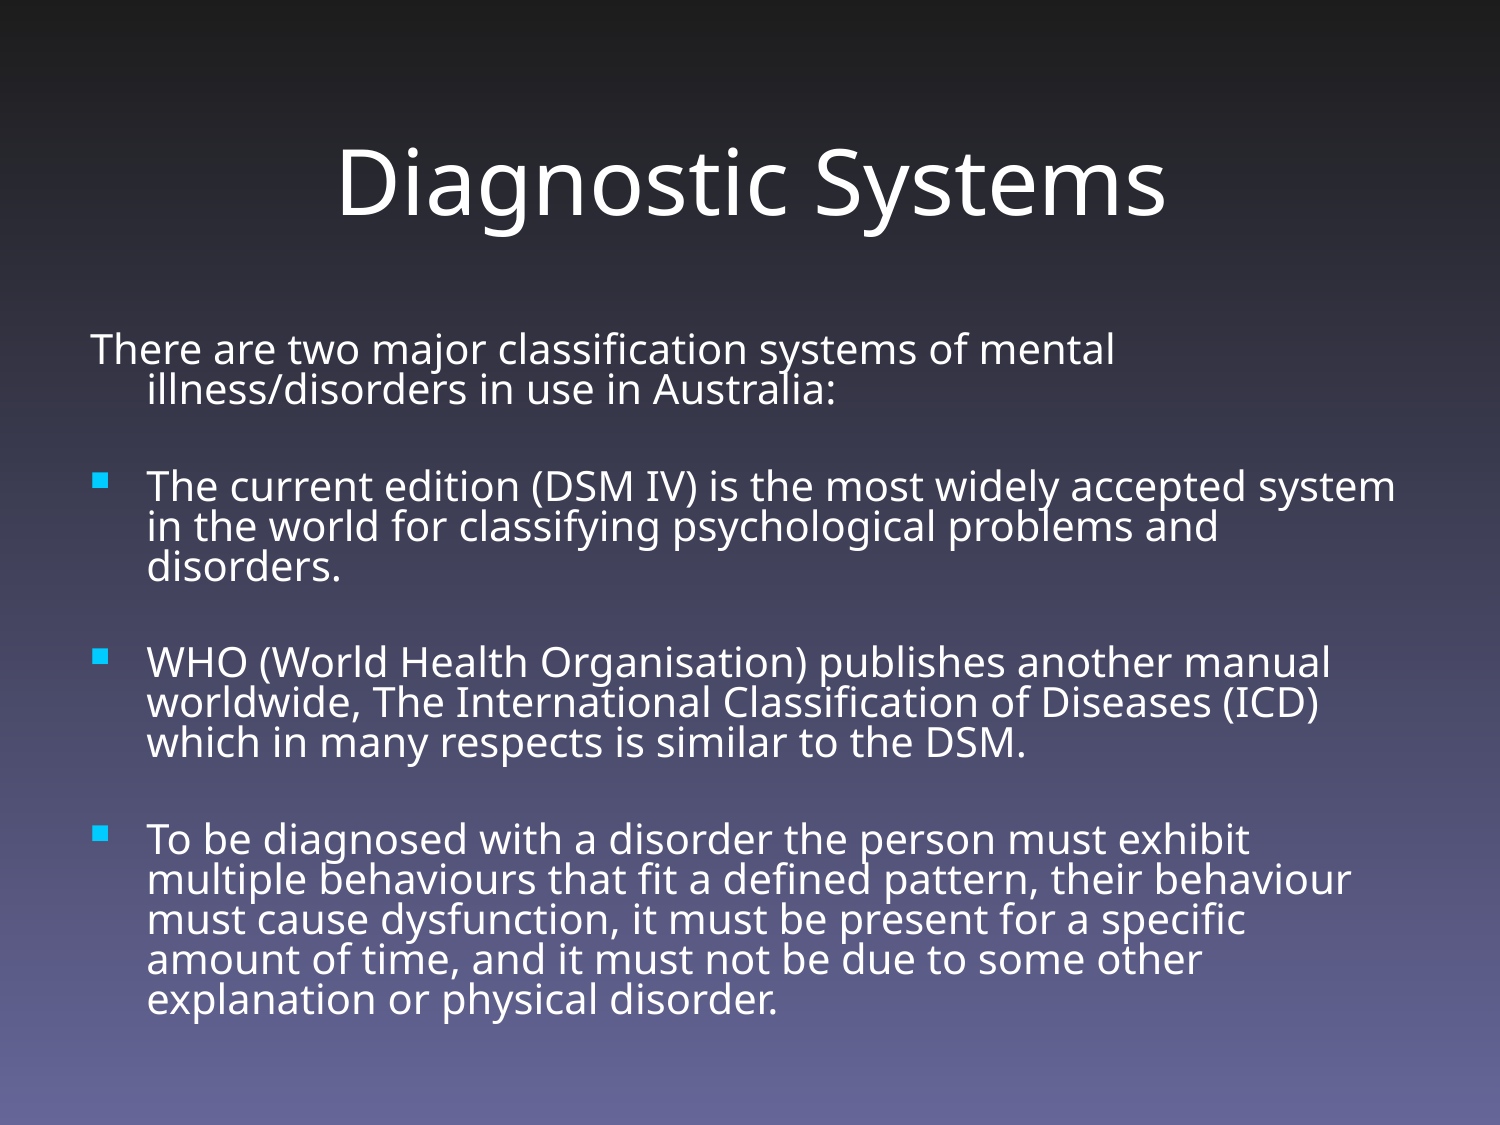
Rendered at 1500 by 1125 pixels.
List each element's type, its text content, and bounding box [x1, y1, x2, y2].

list There are two major classification systems of mental illness/disorders in use in Australia: The current edition (DSM IV) is the most widely accepted system in the world for classifying psychological problems and disorders. WHO (World Health Organisation) publishes another manual worldwide, The International Classification of Diseases (ICD) which in many respects is similar to the DSM. To be diagnosed with a disorder the person must exhibit multiple behaviours that fit a defined pattern, their behaviour must cause dysfunction, it must be present for a specific amount of time, and it must not be due to some other explanation or physical disorder. [74, 324, 1426, 1001]
title Diagnostic Systems [76, 66, 1428, 292]
